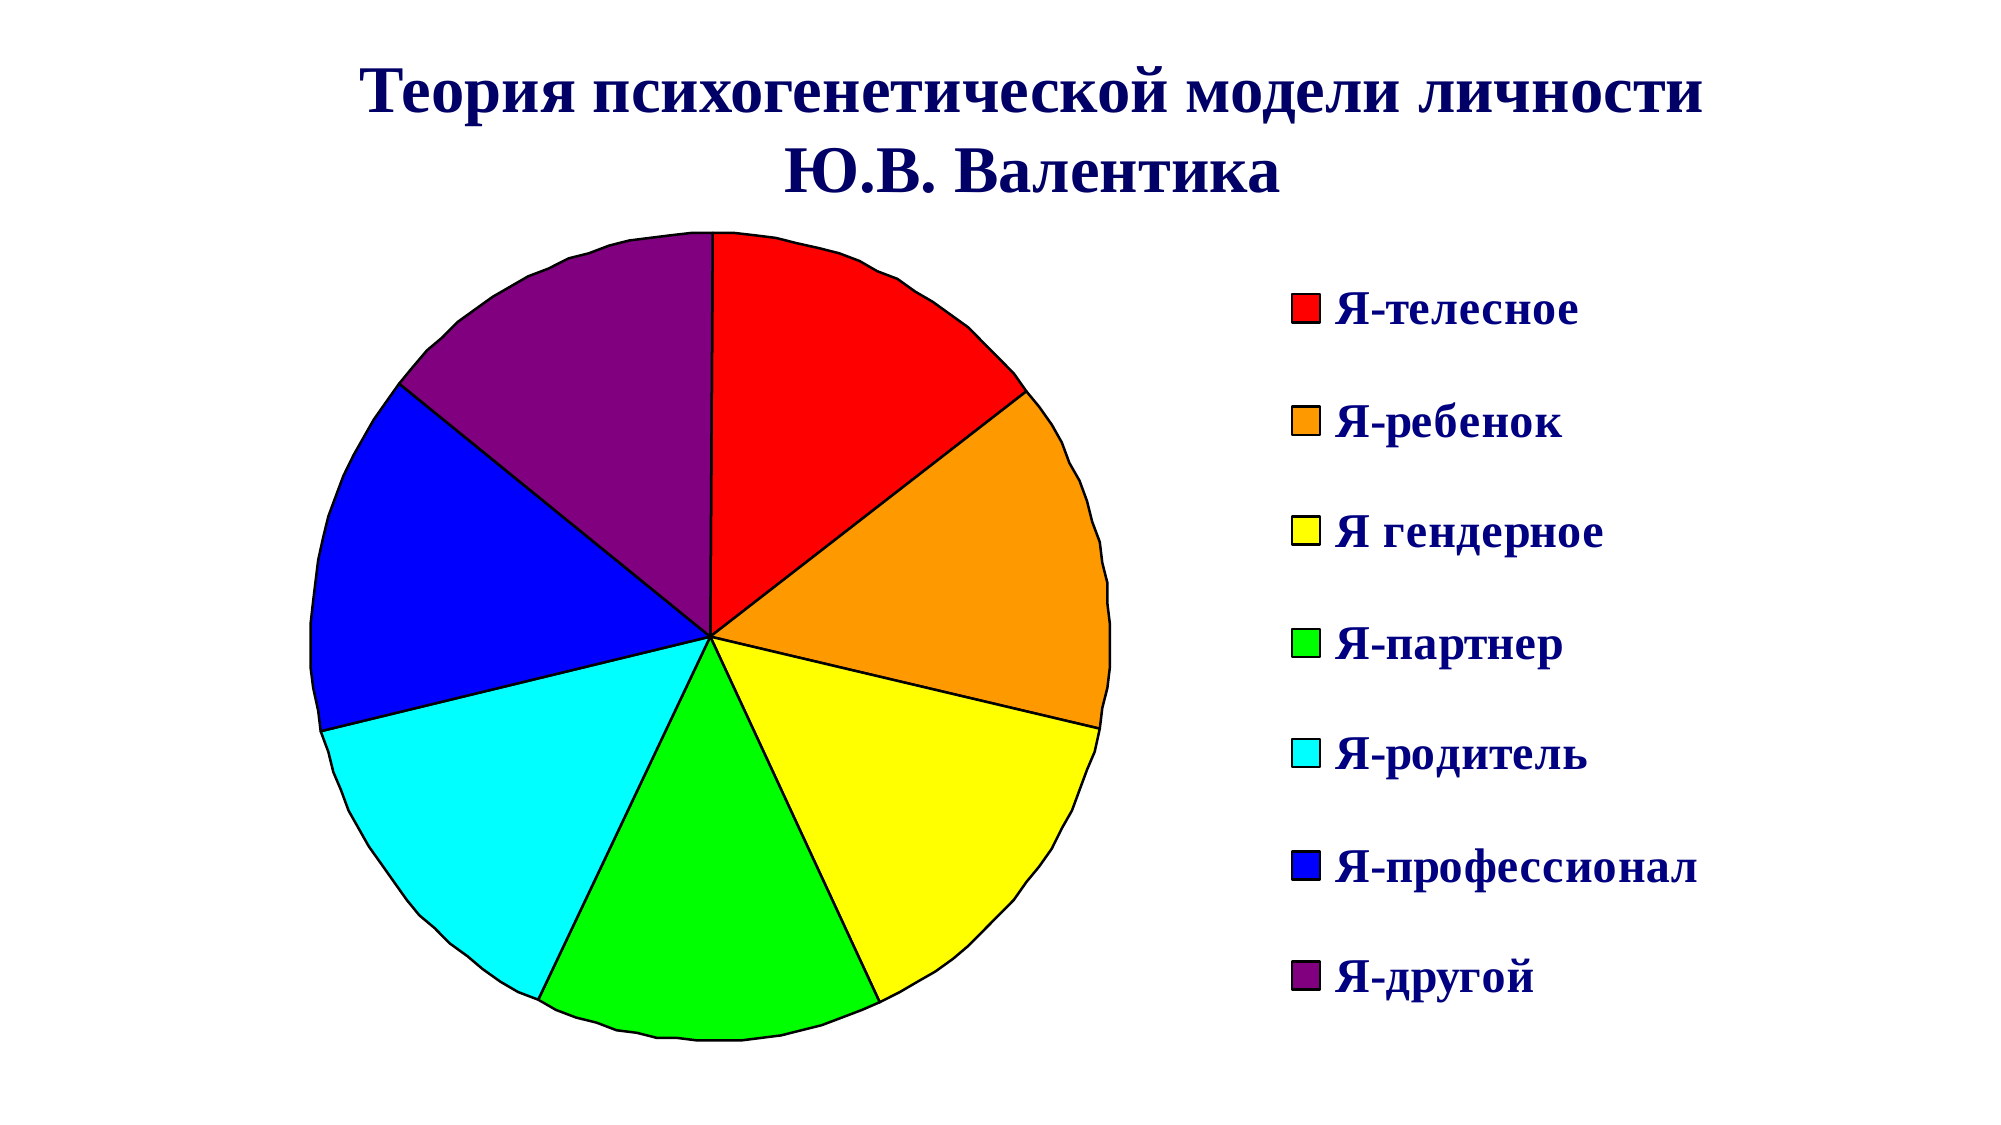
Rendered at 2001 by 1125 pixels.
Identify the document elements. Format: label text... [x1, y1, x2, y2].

text_box Теория психогенетической модели личности Ю.В. Валентика [265, 42, 1800, 208]
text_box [257, 220, 1758, 1067]
